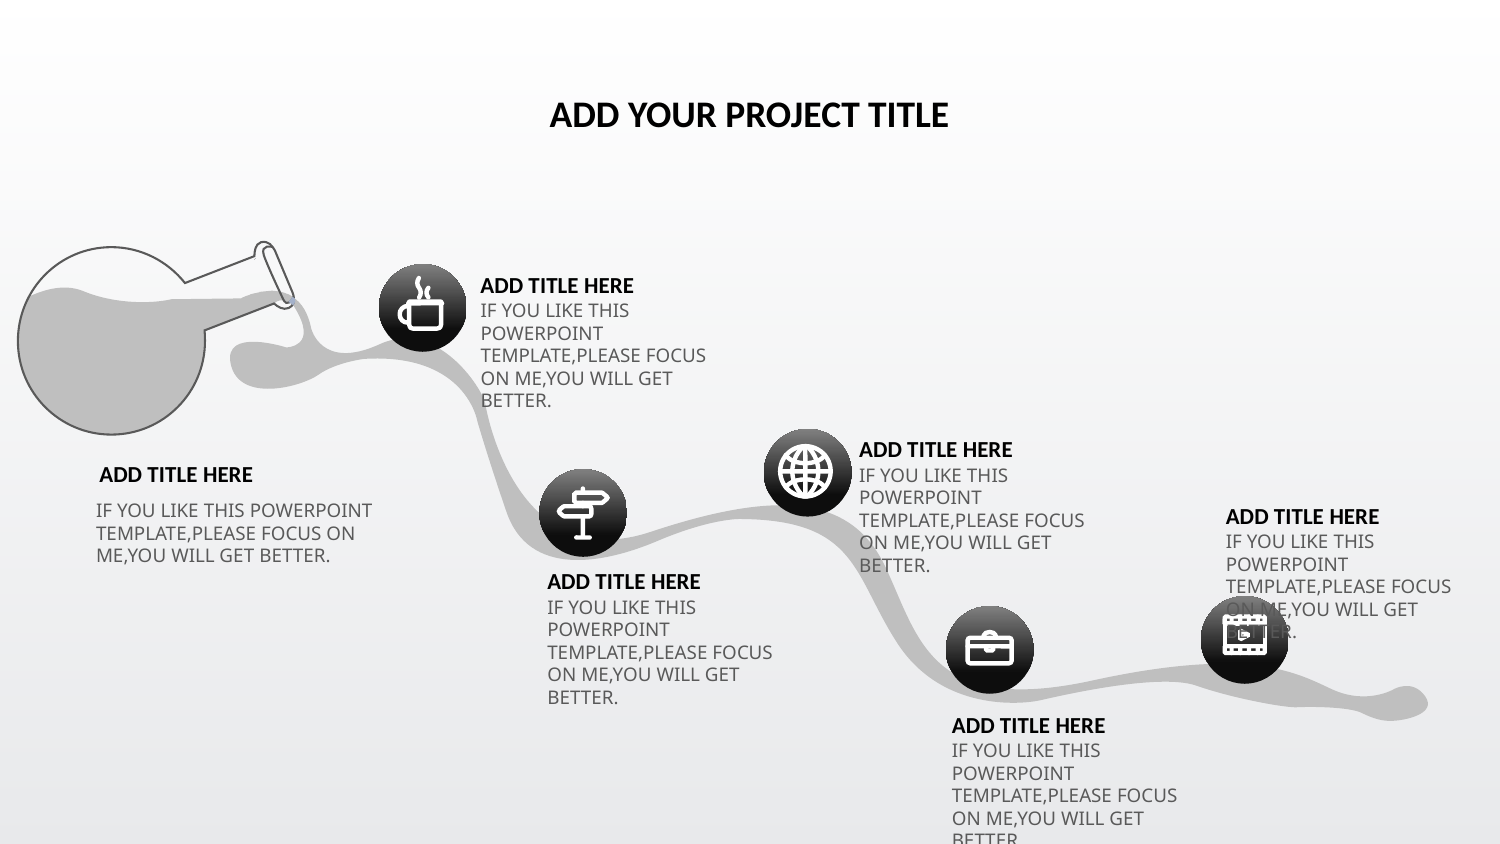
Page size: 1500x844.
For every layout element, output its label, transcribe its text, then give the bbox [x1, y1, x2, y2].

text_box [1204, 684, 1428, 721]
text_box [1200, 493, 1478, 684]
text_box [17, 240, 299, 435]
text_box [81, 452, 434, 575]
text_box [467, 398, 531, 547]
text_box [531, 469, 800, 695]
text_box ADD YOUR PROJECT TITLE [538, 84, 961, 141]
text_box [936, 605, 1204, 838]
text_box [299, 302, 378, 384]
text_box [763, 427, 1111, 563]
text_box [378, 262, 733, 398]
text_box [851, 563, 936, 682]
